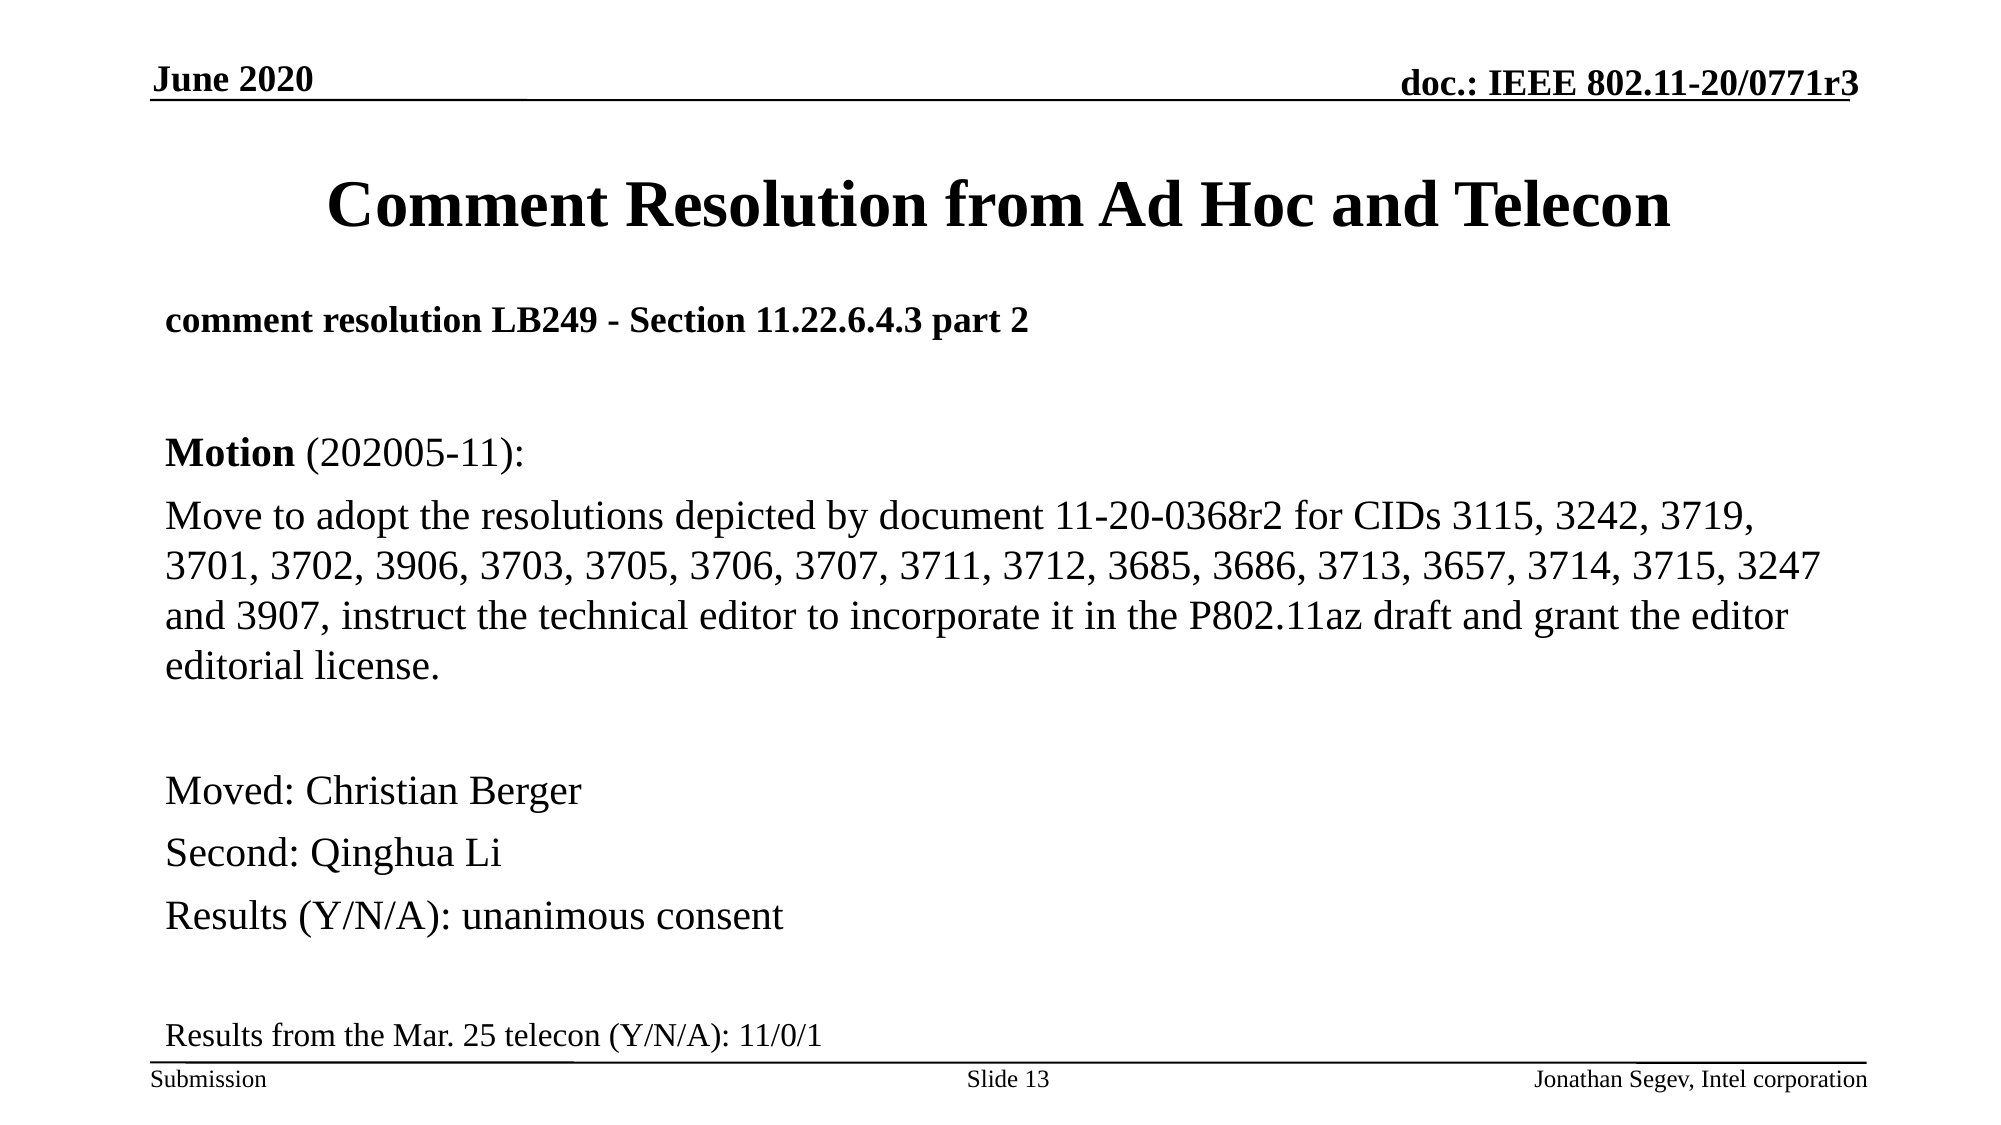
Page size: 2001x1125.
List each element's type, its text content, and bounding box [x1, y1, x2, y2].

title Comment Resolution from Ad Hoc and Telecon [149, 112, 1850, 286]
footer Jonathan Segev, Intel corporation [1171, 1061, 1869, 1093]
slide_number Slide 13 [950, 1061, 1067, 1123]
list comment resolution LB249 - Section 11.22.6.4.3 part 2 Motion (202005-11): Move to adopt the resolutions depicted by document 11-20-0368r2 for CIDs 3115, 3242, 3719, 3701, 3702, 3906, 3703, 3705, 3706, 3707, 3711, 3712, 3685, 3686, 3713, 3657, 3714, 3715, 3247 and 3907, instruct the technical editor to incorporate it in the P802.11az draft and grant the editor editorial license. Moved: Christian Berger Second: Qinghua Li Results (Y/N/A): unanimous consent Results from the Mar. 25 telecon (Y/N/A): 11/0/1 [149, 286, 1850, 1000]
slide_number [152, 54, 563, 100]
